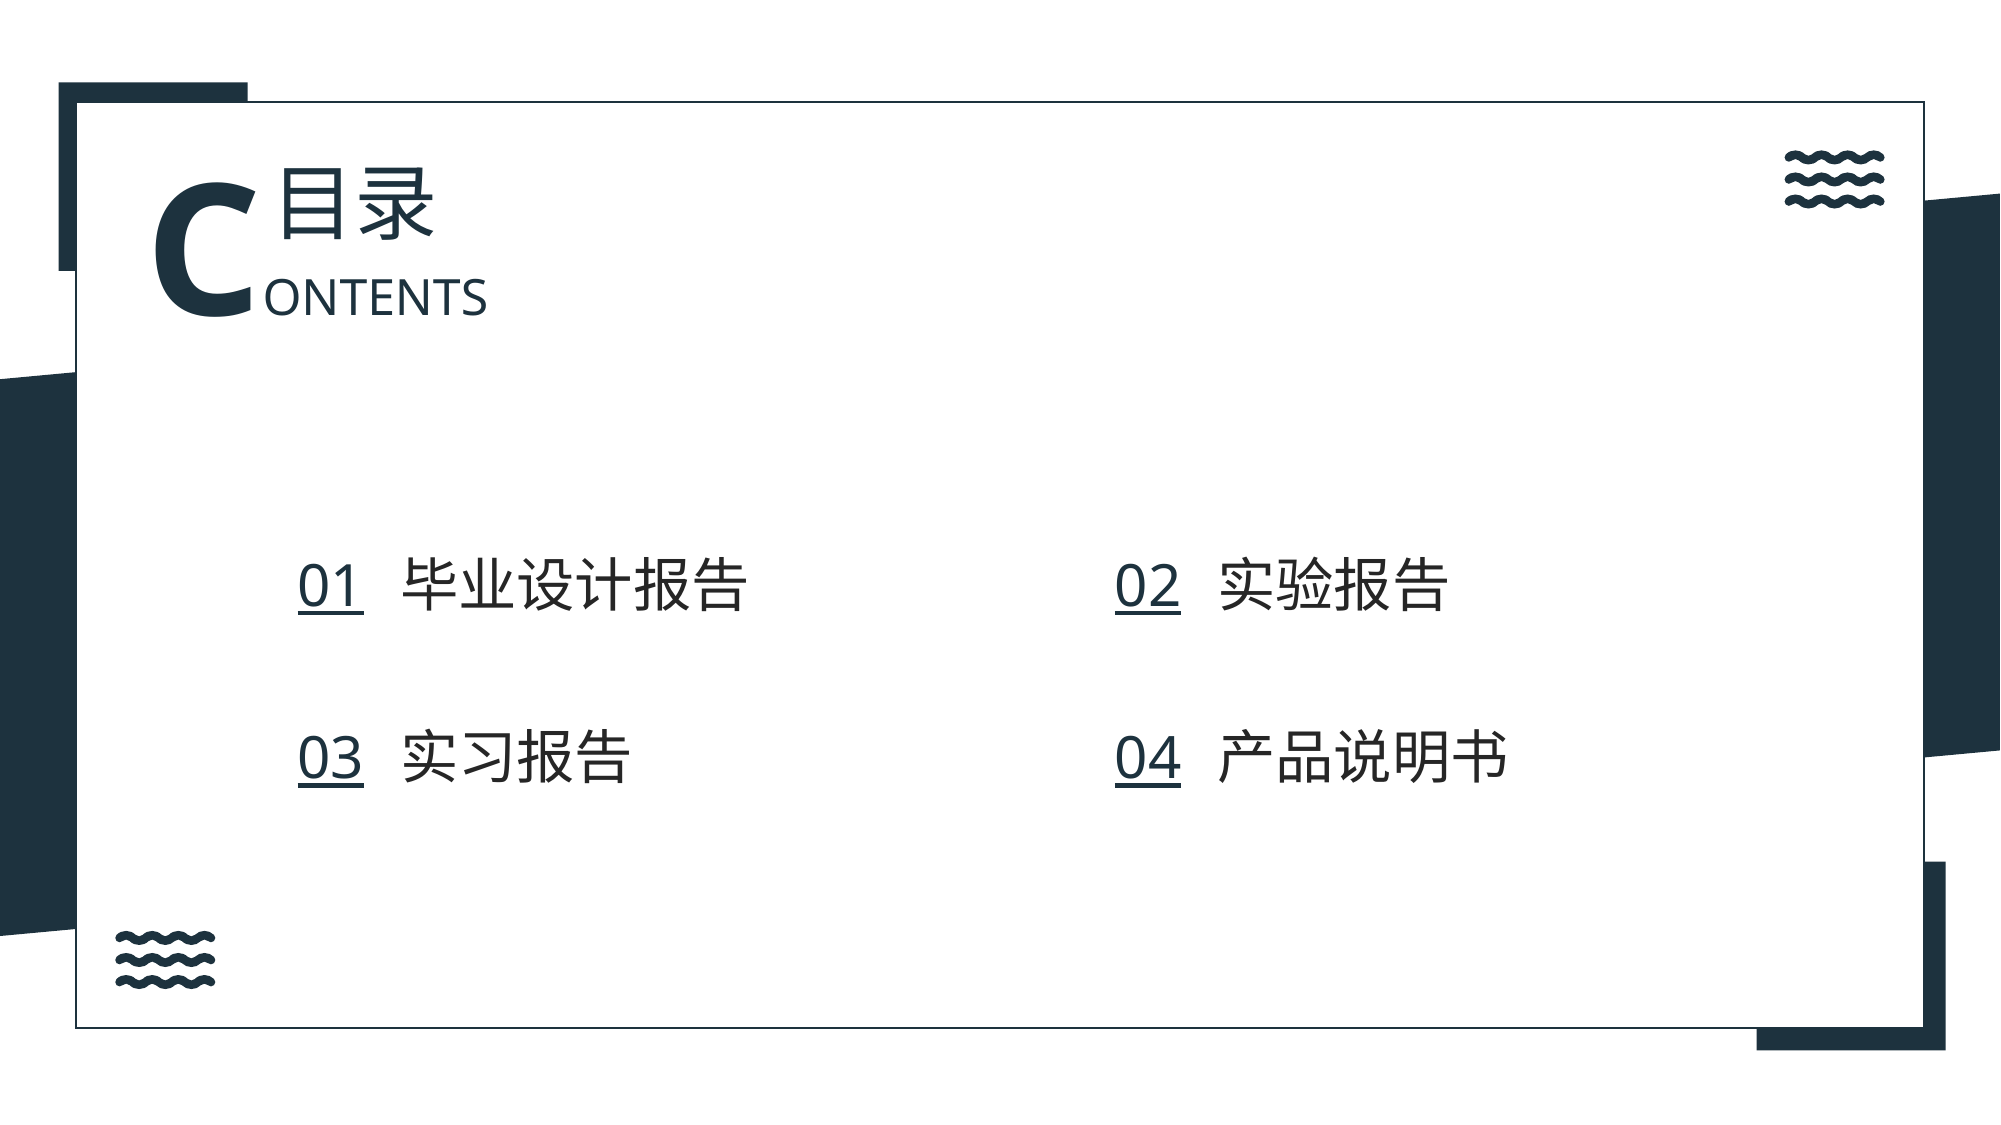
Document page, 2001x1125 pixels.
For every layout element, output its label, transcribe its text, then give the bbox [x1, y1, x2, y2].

text_box [115, 930, 216, 946]
text_box [58, 81, 249, 124]
text_box CONTENTS [44, 124, 590, 360]
text_box [115, 952, 216, 968]
text_box 目录 [256, 143, 509, 258]
text_box 04 [1099, 713, 1202, 799]
text_box [115, 975, 216, 990]
text_box 实习报告 [385, 713, 1068, 799]
text_box [1784, 150, 1885, 165]
text_box [0, 371, 75, 938]
text_box [1784, 172, 1885, 187]
text_box [1925, 192, 2000, 759]
text_box [1784, 194, 1885, 209]
text_box 产品说明书 [1202, 713, 1718, 799]
text_box 02 [1099, 540, 1202, 626]
text_box 毕业设计报告 [385, 540, 1068, 626]
text_box [75, 101, 1925, 1029]
text_box 01 [282, 540, 385, 626]
text_box 实验报告 [1202, 540, 1860, 626]
text_box [1756, 861, 1947, 1051]
text_box 03 [282, 713, 385, 799]
